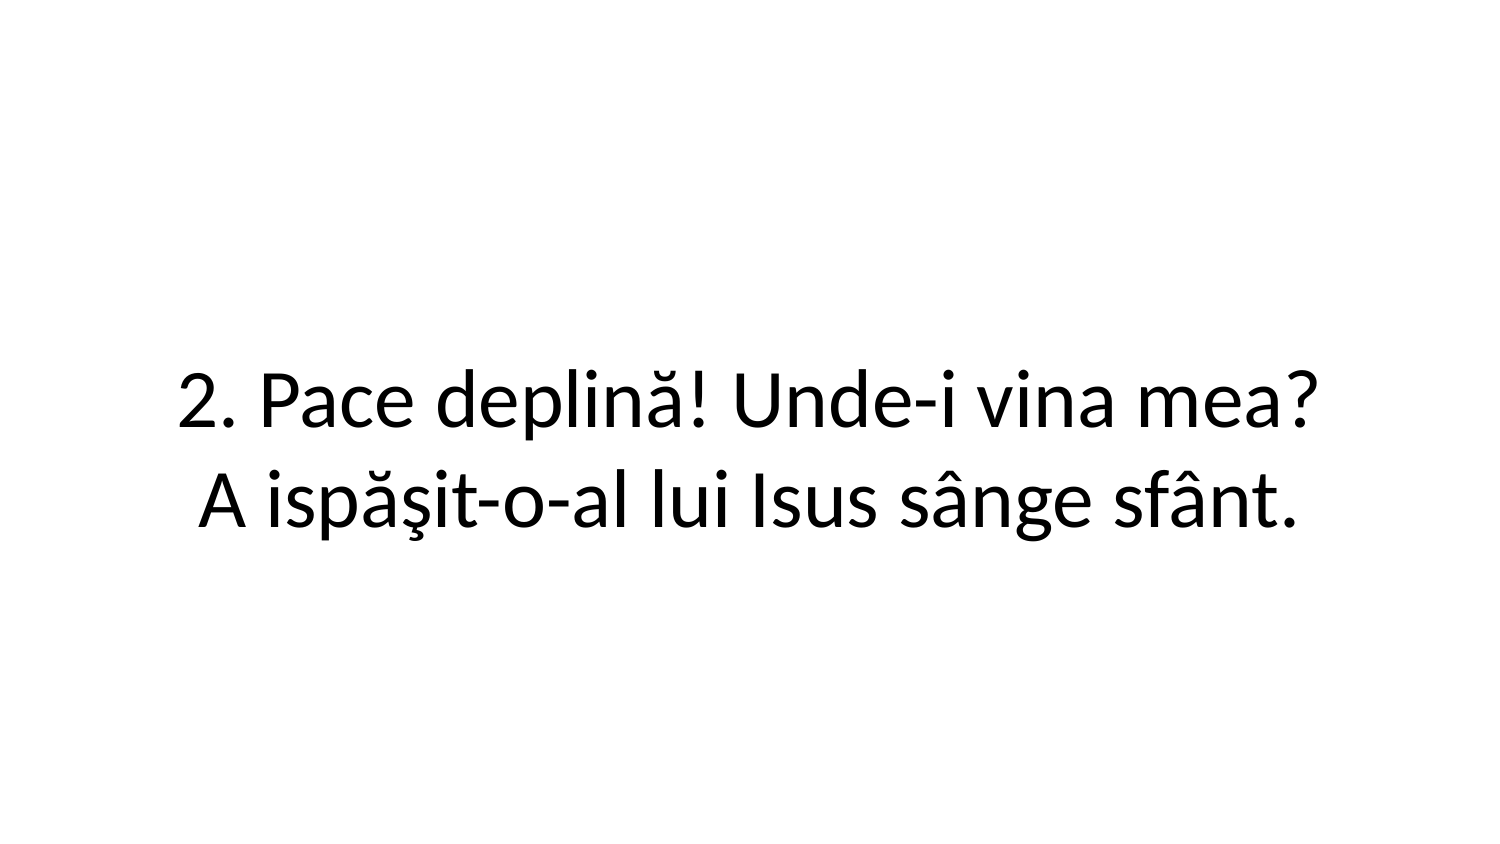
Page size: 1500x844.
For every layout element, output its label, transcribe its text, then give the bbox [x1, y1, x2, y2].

text_box 2. Pace deplină! Unde-i vina mea? A ispăşit-o-al lui Isus sânge sfânt. [161, 292, 1339, 552]
